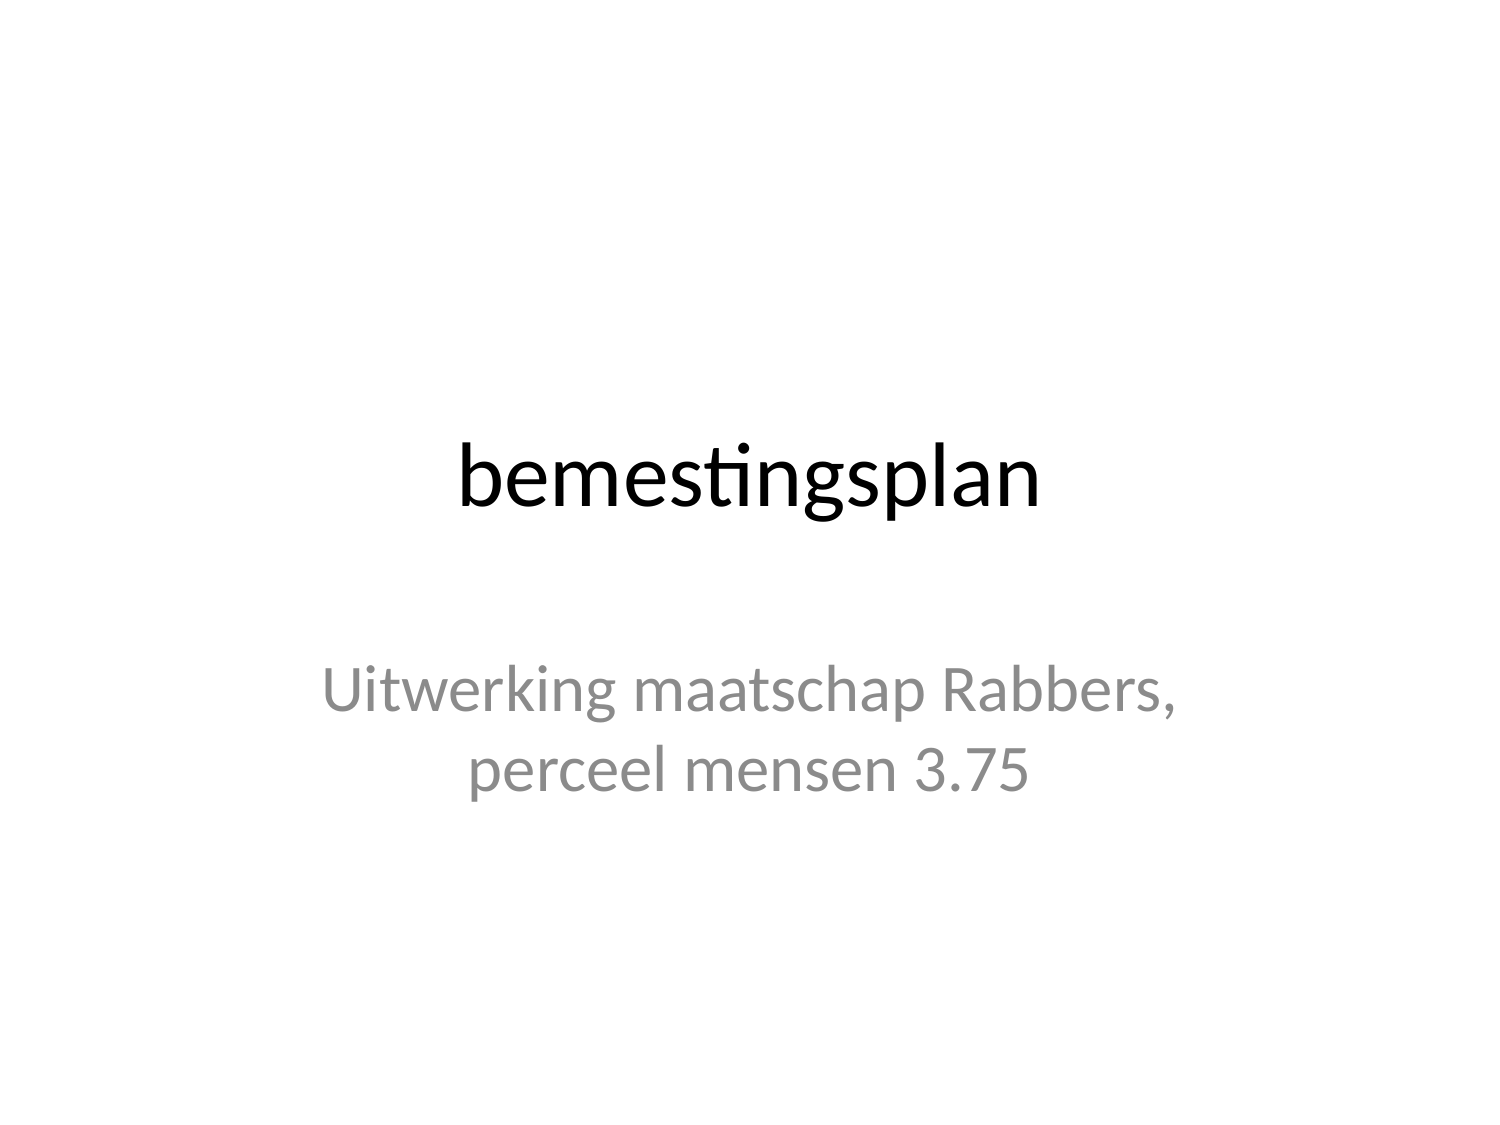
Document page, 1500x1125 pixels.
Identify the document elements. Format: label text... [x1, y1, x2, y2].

subtitle Uitwerking maatschap Rabbers, perceel mensen 3.75 [225, 637, 1275, 925]
title bemestingsplan [112, 349, 1388, 591]
